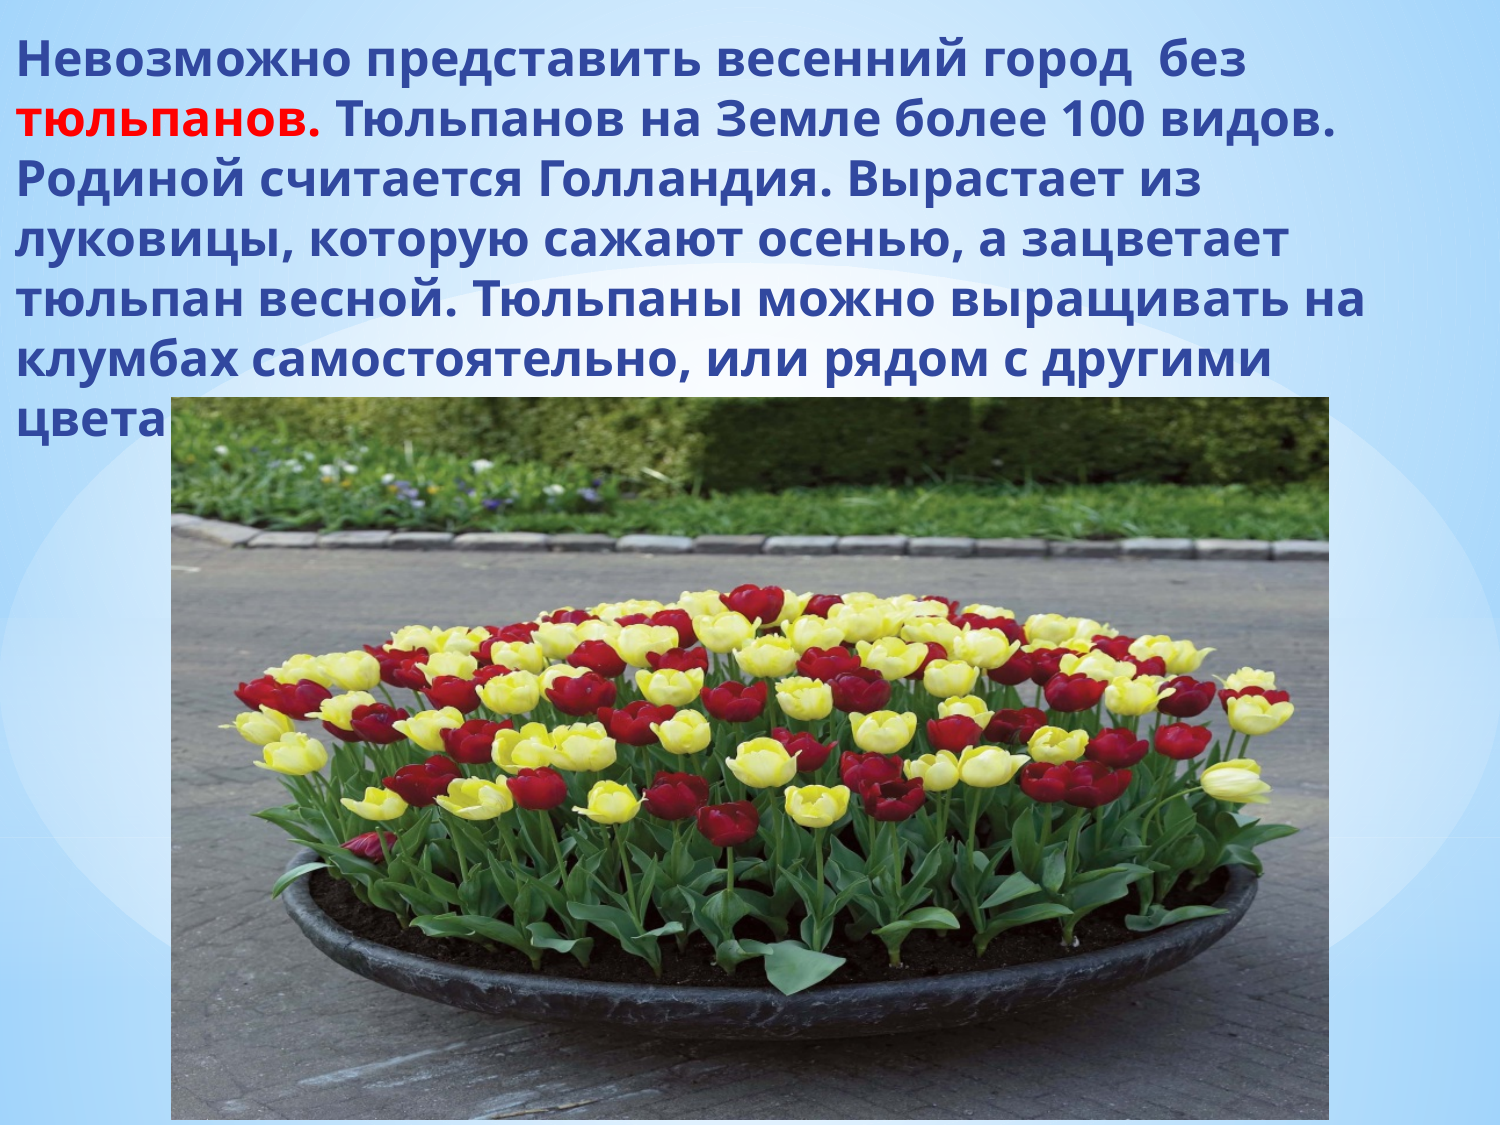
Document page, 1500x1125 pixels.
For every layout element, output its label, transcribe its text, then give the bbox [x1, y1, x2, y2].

picture [170, 396, 1329, 1120]
title Невозможно представить весенний город без тюльпанов. Тюльпанов на Земле более 100 видов. Родиной считается Голландия. Вырастает из луковицы, которую сажают осенью, а зацветает тюльпан весной. Тюльпаны можно выращивать на клумбах самостоятельно, или рядом с другими цветами. [0, 19, 1500, 374]
